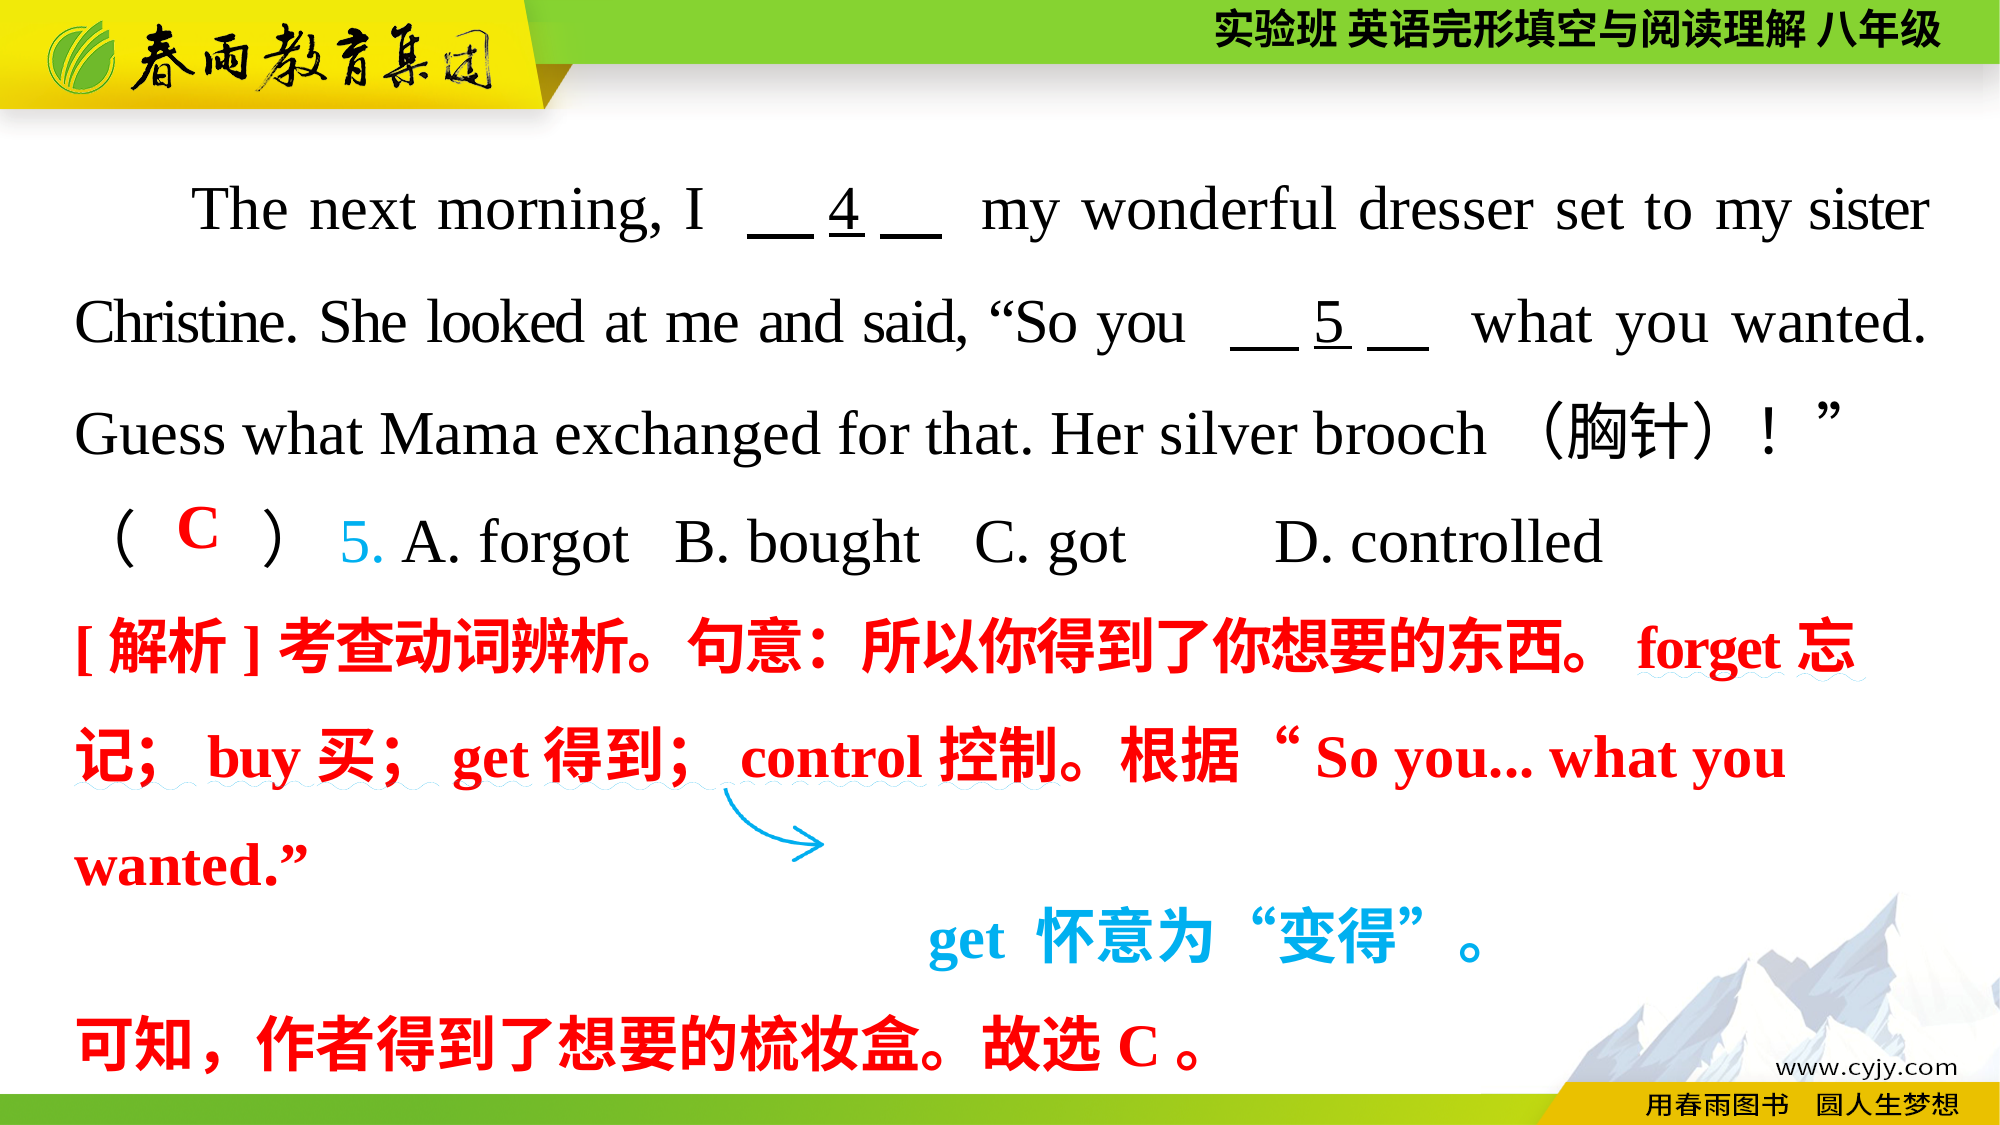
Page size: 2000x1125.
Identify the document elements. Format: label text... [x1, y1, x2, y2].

list The next morning, I 4 my wonderful dresser set to my sister Christine. She looked at me and said, “So you 5， what you wanted. Guess what Mama exchanged for that. Her silver brooch（胸针）！” [59, 122, 1944, 454]
text_box （ ）5. A. forgot B. bought C. got D. controlled [59, 454, 1944, 564]
text_box [解析]考查动词辨析。句意：所以你得到了你想要的东西。forget忘记；buy买；get得到；control控制。根据“So you... what you wanted.” get 怀意为“变得”。 可知，作者得到了想要的梳妆盒。故选C。 [59, 564, 1944, 1087]
text_box C [161, 479, 237, 564]
picture [0, 0, 2000, 1125]
